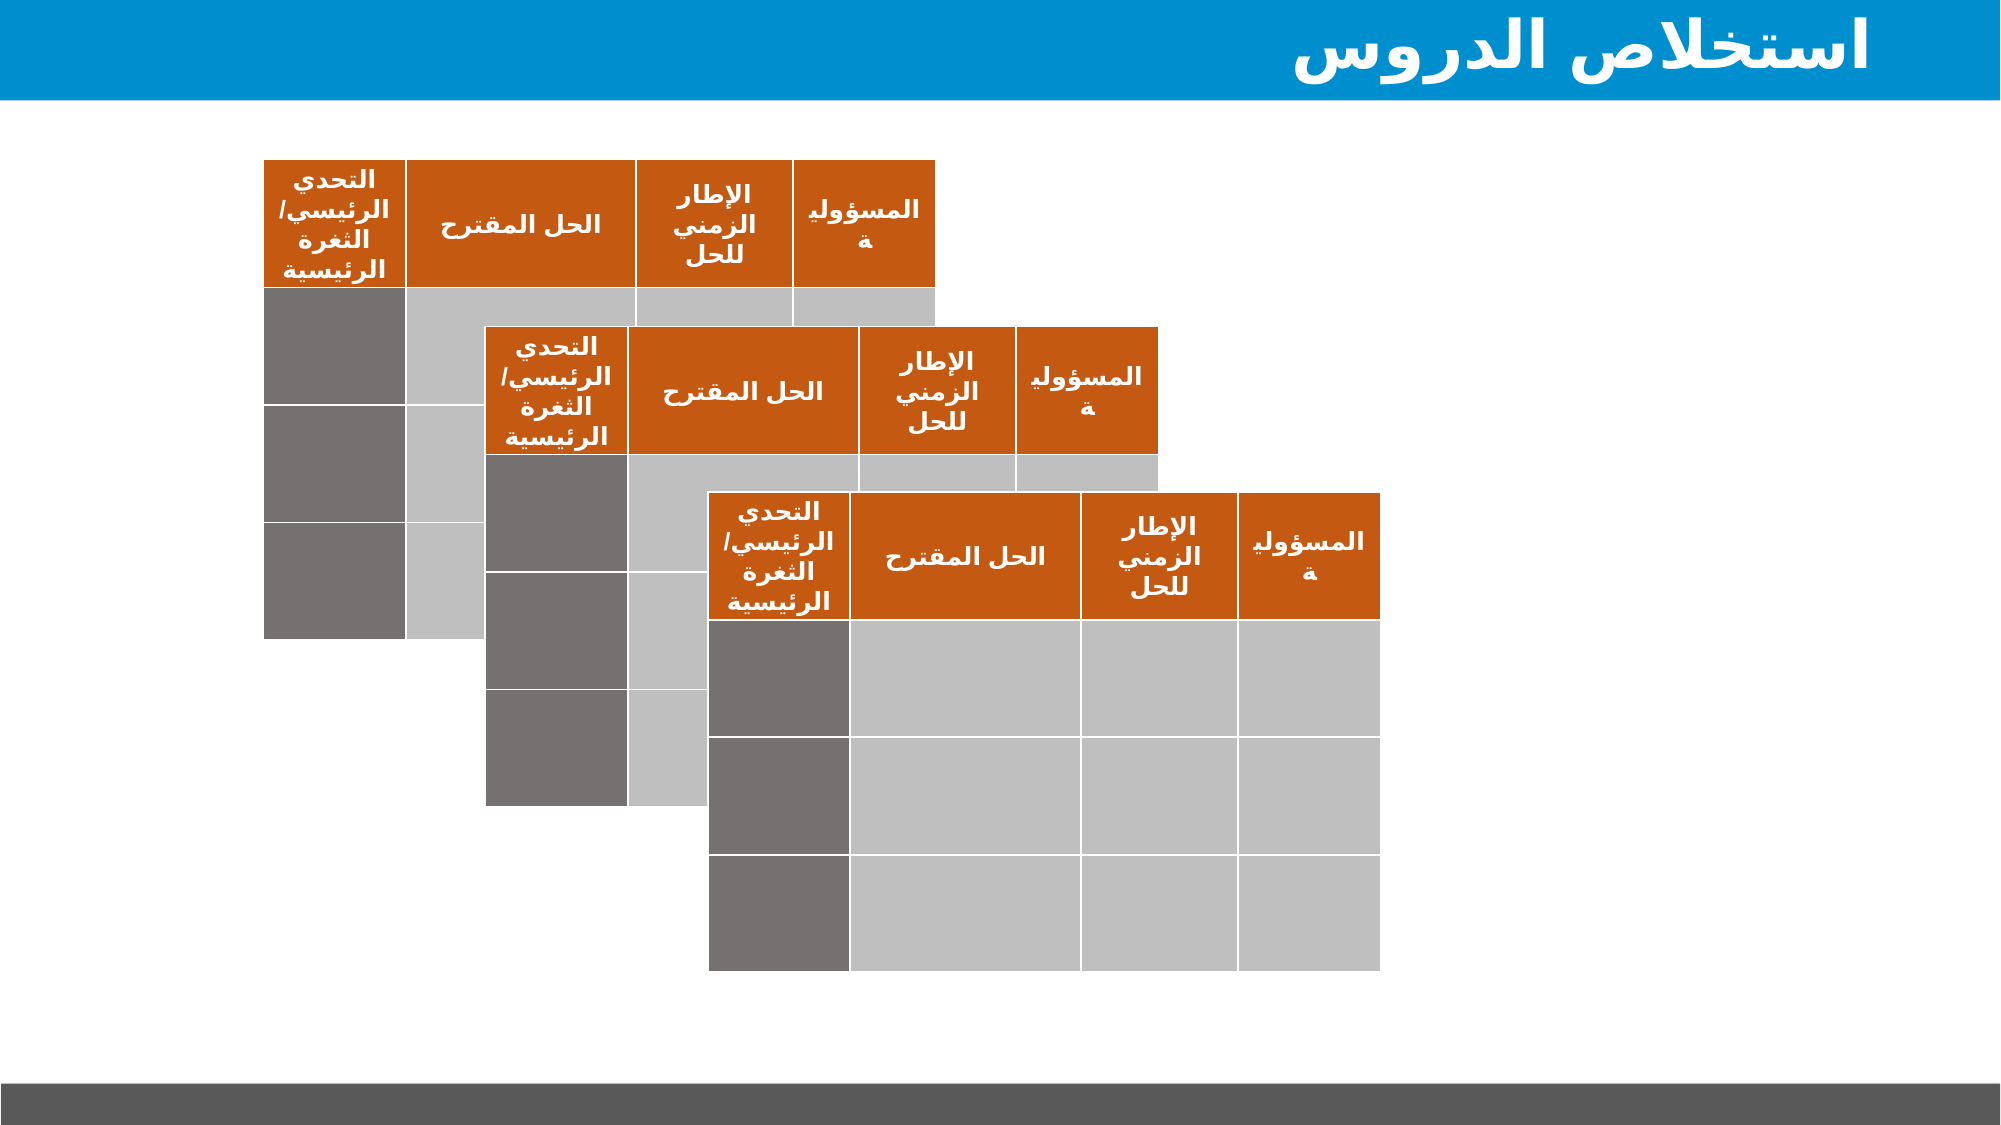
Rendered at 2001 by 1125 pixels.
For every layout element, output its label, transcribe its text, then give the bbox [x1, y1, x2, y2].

table_cell [860, 455, 1015, 491]
picture [0, 1077, 2000, 1125]
table_header الإطار الزمني للحل [860, 327, 1015, 454]
table_header المسؤولية [1017, 327, 1158, 454]
table_header الإطار الزمني للحل [637, 160, 792, 287]
table_cell [264, 288, 405, 404]
table_header الحل المقترح [407, 160, 635, 287]
table_cell [637, 288, 792, 326]
table_cell [851, 621, 1080, 736]
table_header المسؤولية [1239, 493, 1380, 619]
table_header الحل المقترح [629, 327, 858, 454]
table_cell [1239, 856, 1380, 971]
table_cell [709, 856, 849, 971]
table_cell [407, 523, 484, 639]
table_cell [1239, 738, 1380, 854]
table_header المسؤولية [794, 160, 935, 287]
table_cell [264, 523, 405, 639]
table_cell [851, 738, 1080, 854]
table_cell [629, 573, 707, 689]
table_header التحدي الرئيسي/ الثغرة الرئيسية [264, 160, 405, 287]
table_cell [709, 621, 849, 736]
table_header التحدي الرئيسي/ الثغرة الرئيسية [709, 493, 849, 619]
title استخلاص الدروس [37, 0, 1875, 190]
table_header الحل المقترح [851, 493, 1080, 619]
table_cell [486, 573, 627, 689]
table_cell [1017, 455, 1158, 491]
table_cell [709, 738, 849, 854]
table_cell [1239, 621, 1380, 736]
table_cell [629, 455, 858, 571]
table_cell [407, 288, 635, 404]
table_cell [1082, 738, 1237, 854]
table_header الإطار الزمني للحل [1082, 493, 1237, 619]
table_cell [407, 406, 484, 522]
table_cell [264, 406, 405, 522]
table_header التحدي الرئيسي/ الثغرة الرئيسية [486, 327, 627, 454]
table_cell [486, 455, 627, 571]
table_cell [1082, 621, 1237, 736]
table_cell [851, 856, 1080, 971]
table_cell [1082, 856, 1237, 971]
table_cell [486, 690, 627, 806]
table_cell [629, 690, 707, 806]
table_cell [794, 288, 935, 326]
